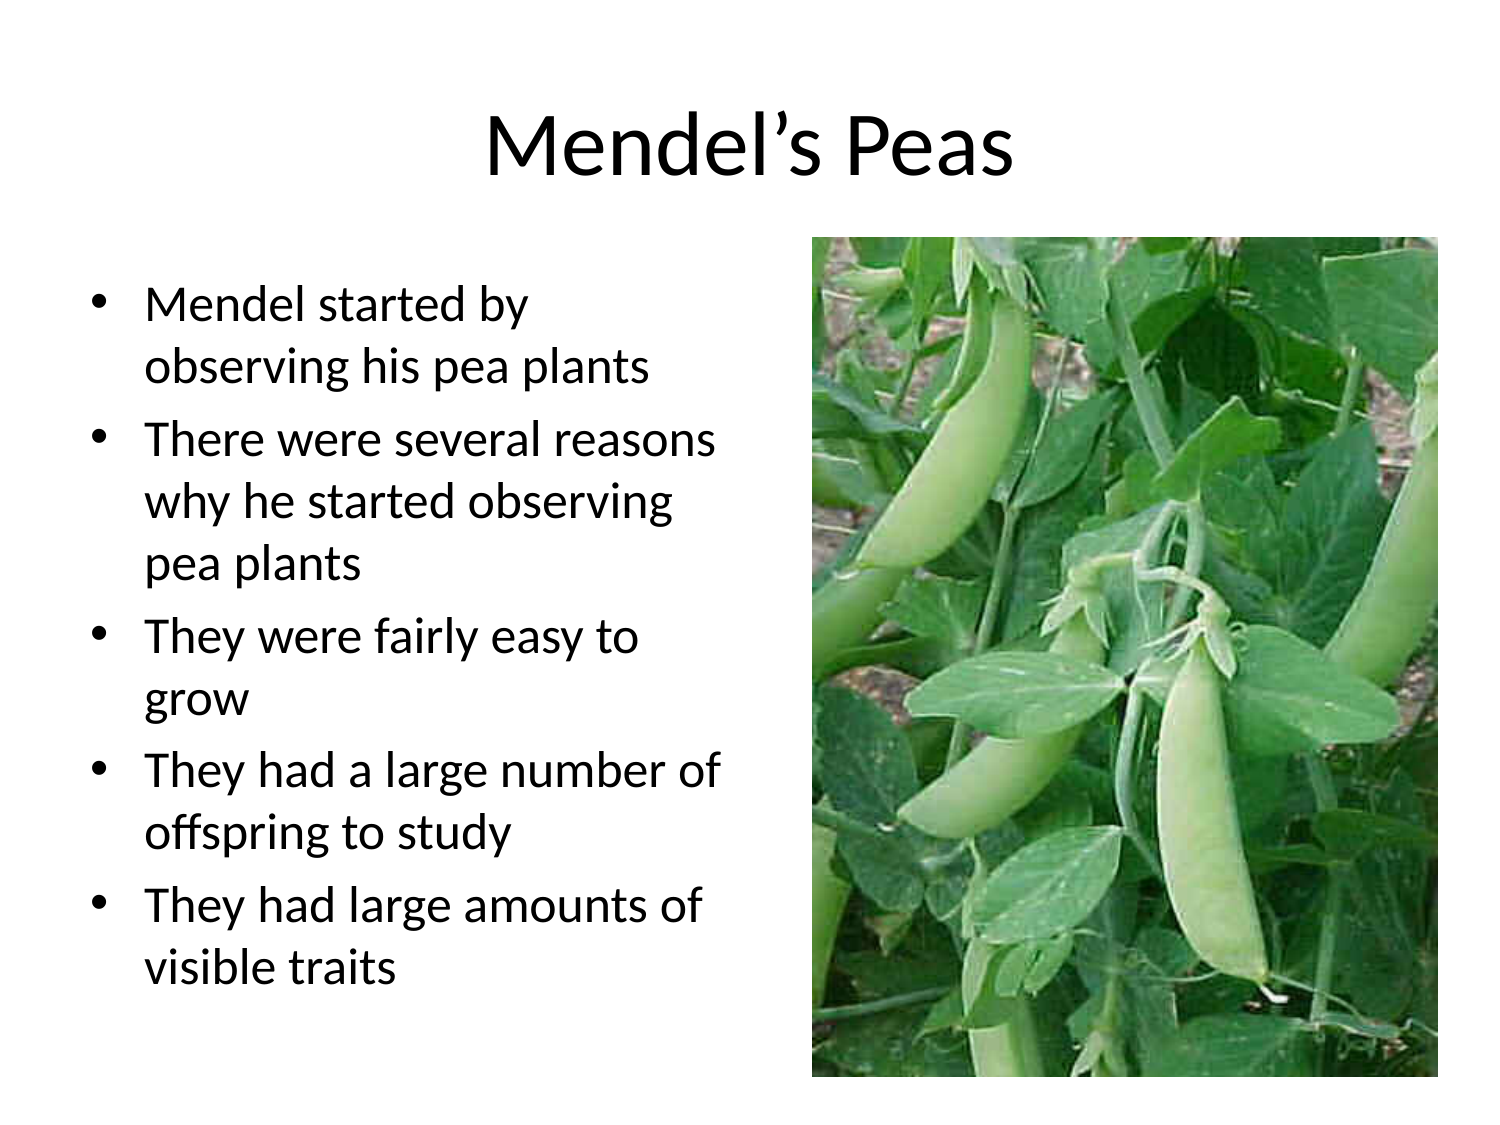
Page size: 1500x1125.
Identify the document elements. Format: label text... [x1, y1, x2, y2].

list Mendel started by observing his pea plants There were several reasons why he started observing pea plants They were fairly easy to grow They had a large number of offspring to study They had large amounts of visible traits [75, 262, 738, 1005]
title Mendel’s Peas [75, 45, 1425, 233]
picture [812, 237, 1438, 1077]
